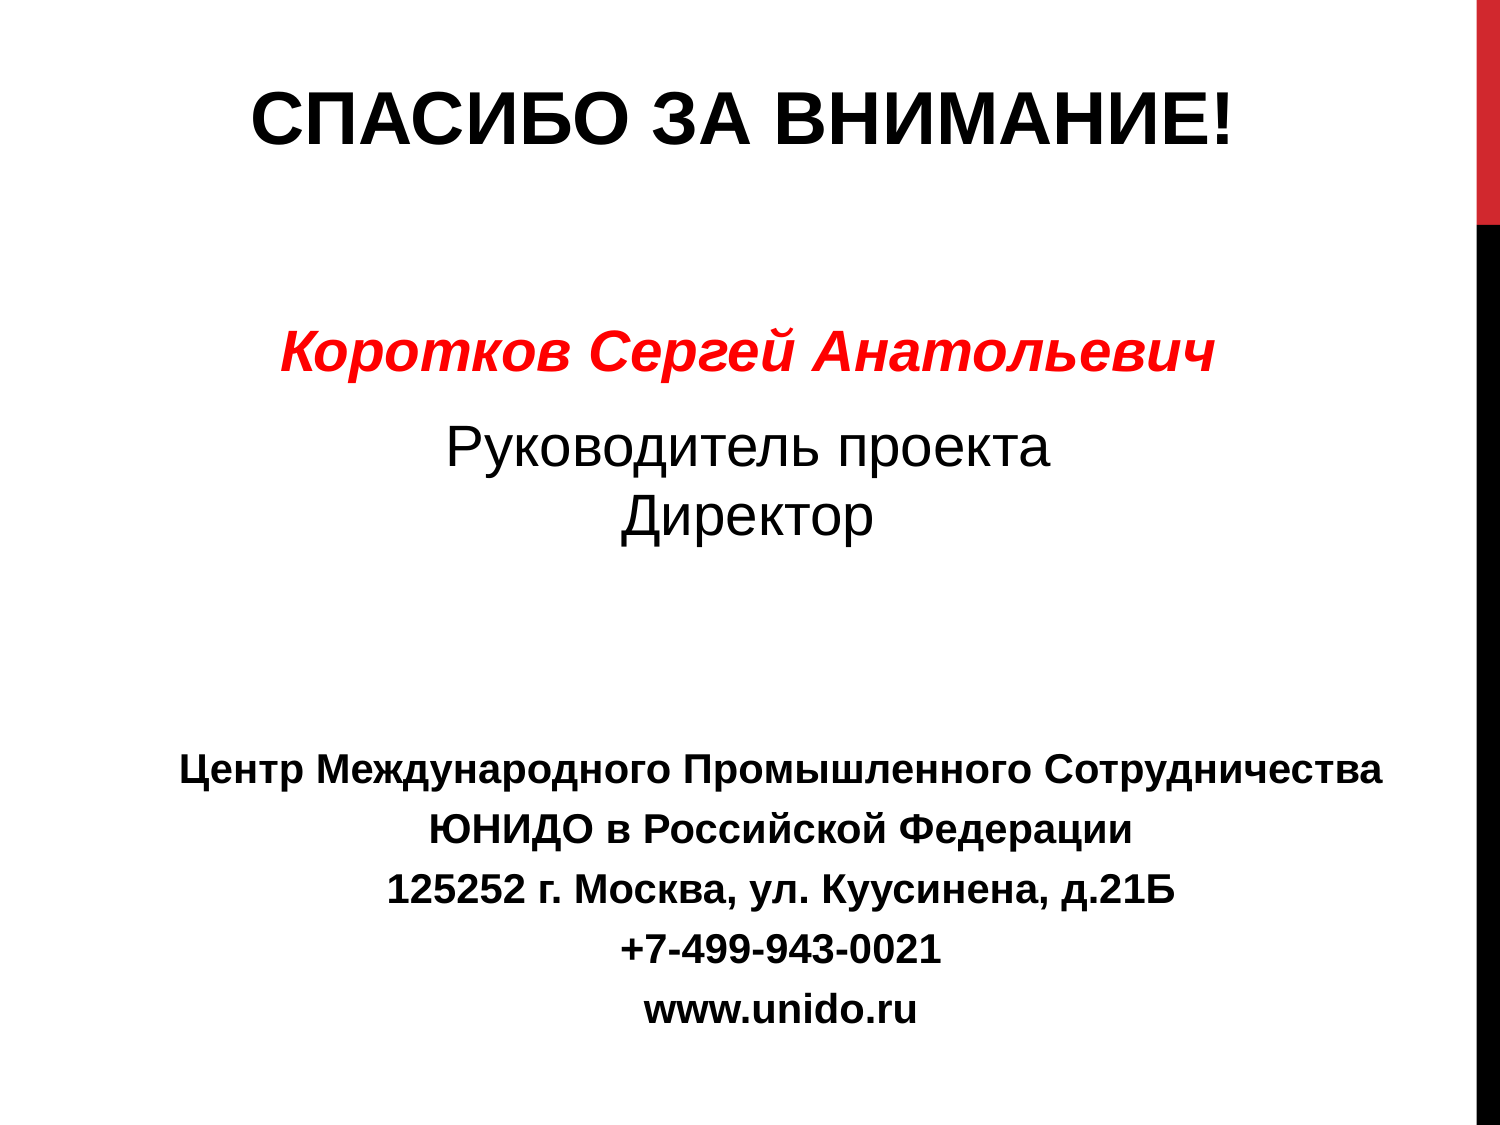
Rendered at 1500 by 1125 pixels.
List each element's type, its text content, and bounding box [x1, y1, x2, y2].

text_box СПАСИБО ЗА ВНИМАНИЕ! [149, 62, 1338, 168]
text_box Коротков Сергей Анатольевич Руководитель проекта Директор [99, 312, 1398, 618]
text_box Центр Международного Промышленного Сотрудничества ЮНИДО в Российской Федерации 125252 г. Москва, ул. Куусинена, д.21Б +7-499-943-0021 www.unido.ru [149, 724, 1413, 1040]
